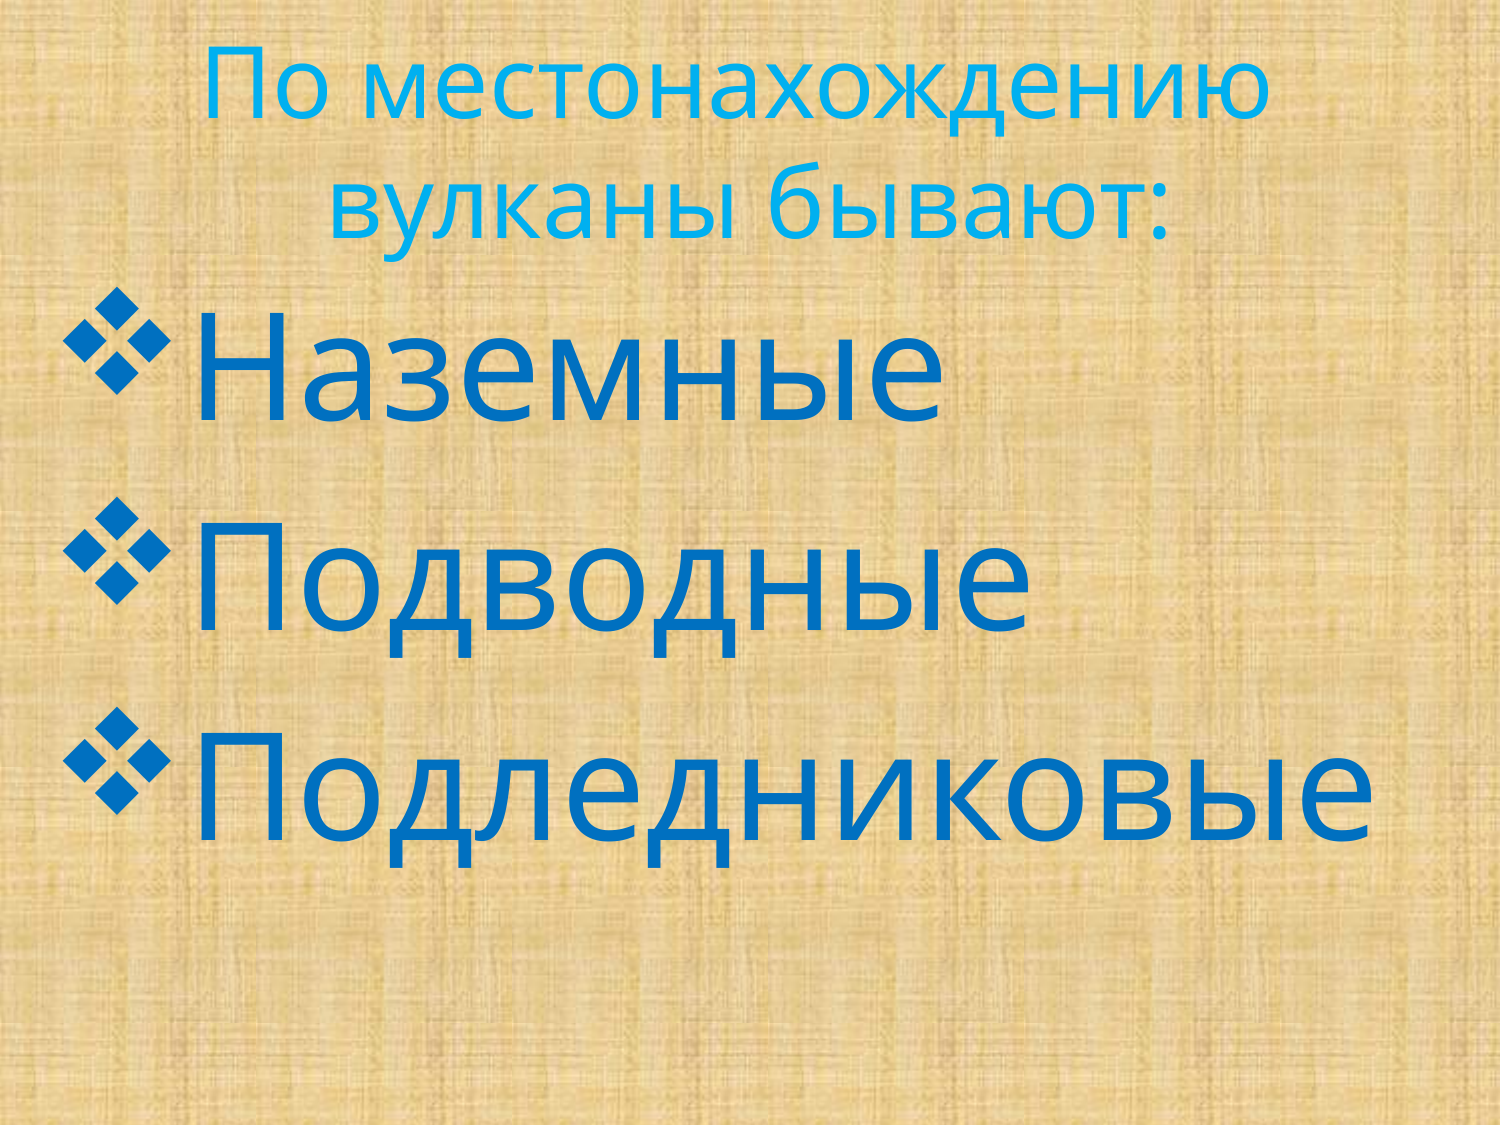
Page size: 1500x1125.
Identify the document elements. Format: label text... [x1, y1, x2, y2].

list Наземные Подводные Подледниковые [35, 262, 1425, 1005]
title По местонахождению вулканы бывают: [75, 45, 1425, 233]
picture [0, 0, 1500, 1125]
